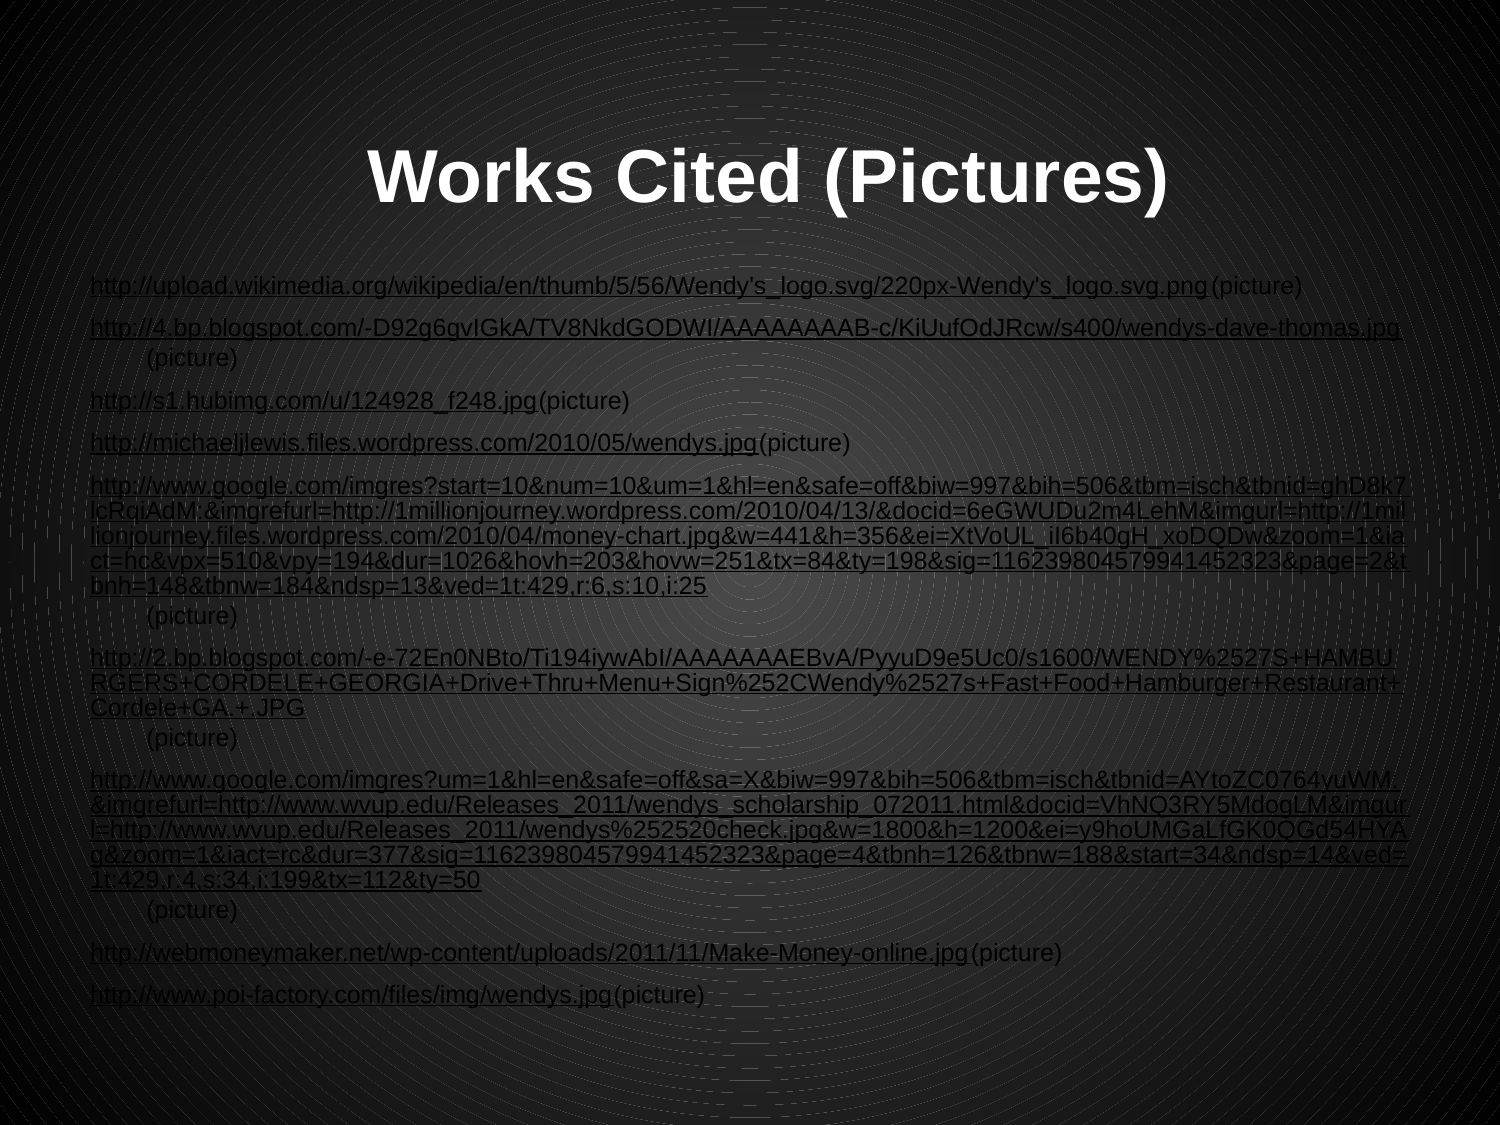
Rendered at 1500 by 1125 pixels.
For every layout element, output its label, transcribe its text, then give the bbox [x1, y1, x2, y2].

list http://upload.wikimedia.org/wikipedia/en/thumb/5/56/Wendy's_logo.svg/220px-Wendy's_logo.svg.png(picture) http://4.bp.blogspot.com/-D92g6gvIGkA/TV8NkdGODWI/AAAAAAAAB-c/KiUufOdJRcw/s400/wendys-dave-thomas.jpg(picture) http://s1.hubimg.com/u/124928_f248.jpg(picture) http://michaeljlewis.files.wordpress.com/2010/05/wendys.jpg(picture) http://www.google.com/imgres?start=10&num=10&um=1&hl=en&safe=off&biw=997&bih=506&tbm=isch&tbnid=ghD8k7lcRqiAdM:&imgrefurl=http://1millionjourney.wordpress.com/2010/04/13/&docid=6eGWUDu2m4LehM&imgurl=http://1millionjourney.files.wordpress.com/2010/04/money-chart.jpg&w=441&h=356&ei=XtVoUL_iI6b40gH_xoDQDw&zoom=1&iact=hc&vpx=510&vpy=194&dur=1026&hovh=203&hovw=251&tx=84&ty=198&sig=116239804579941452323&page=2&tbnh=148&tbnw=184&ndsp=13&ved=1t:429,r:6,s:10,i:25(picture) http://2.bp.blogspot.com/-e-72En0NBto/Ti194iywAbI/AAAAAAAEBvA/PyyuD9e5Uc0/s1600/WENDY%2527S+HAMBURGERS+CORDELE+GEORGIA+Drive+Thru+Menu+Sign%252CWendy%2527s+Fast+Food+Hamburger+Restaurant+Cordele+GA.+.JPG(picture) http://www.google.com/imgres?um=1&hl=en&safe=off&sa=X&biw=997&bih=506&tbm=isch&tbnid=AYtoZC0764yuWM:&imgrefurl=http://www.wvup.edu/Releases_2011/wendys_scholarship_072011.html&docid=VhNQ3RY5MdogLM&imgurl=http://www.wvup.edu/Releases_2011/wendys%252520check.jpg&w=1800&h=1200&ei=y9hoUMGaLfGK0QGd54HYAg&zoom=1&iact=rc&dur=377&sig=116239804579941452323&page=4&tbnh=126&tbnw=188&start=34&ndsp=14&ved=1t:429,r:4,s:34,i:199&tx=112&ty=50(picture) http://webmoneymaker.net/wp-content/uploads/2011/11/Make-Money-online.jpg(picture) http://www.poi-factory.com/files/img/wendys.jpg(picture) [75, 254, 1425, 923]
title Works Cited (Pictures) [75, 14, 1425, 233]
